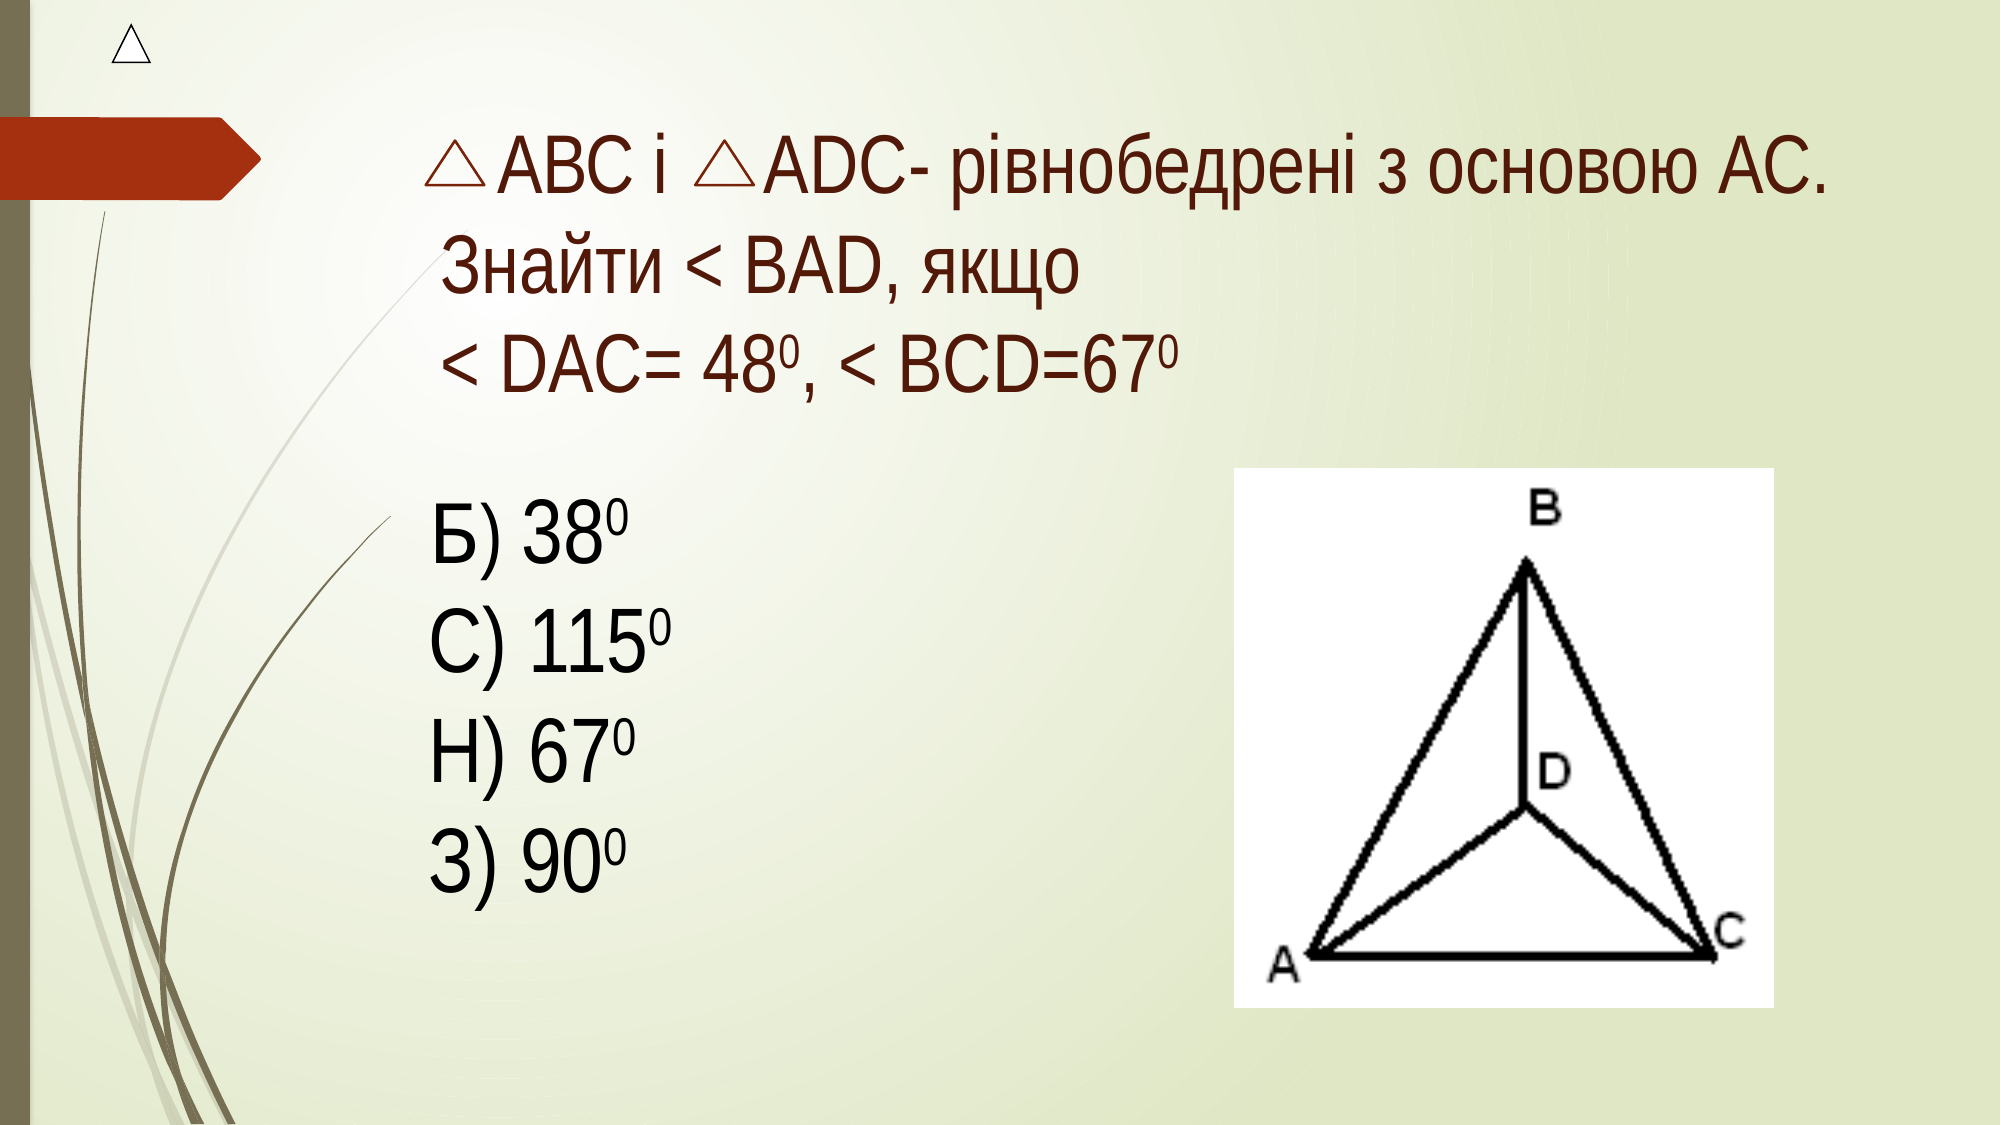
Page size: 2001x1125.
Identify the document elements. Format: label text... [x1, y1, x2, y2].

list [1234, 468, 1774, 1008]
text_box Б) 380 С) 1150 Н) 670 З) 900 [414, 463, 766, 919]
text_box [694, 139, 755, 187]
title АВС і АDС- рівнобедрені з основою АС. Знайти < BAD, якщо < DAC= 480, < BCD=670 [425, 102, 1888, 446]
text_box [424, 139, 486, 187]
text_box [112, 24, 151, 63]
